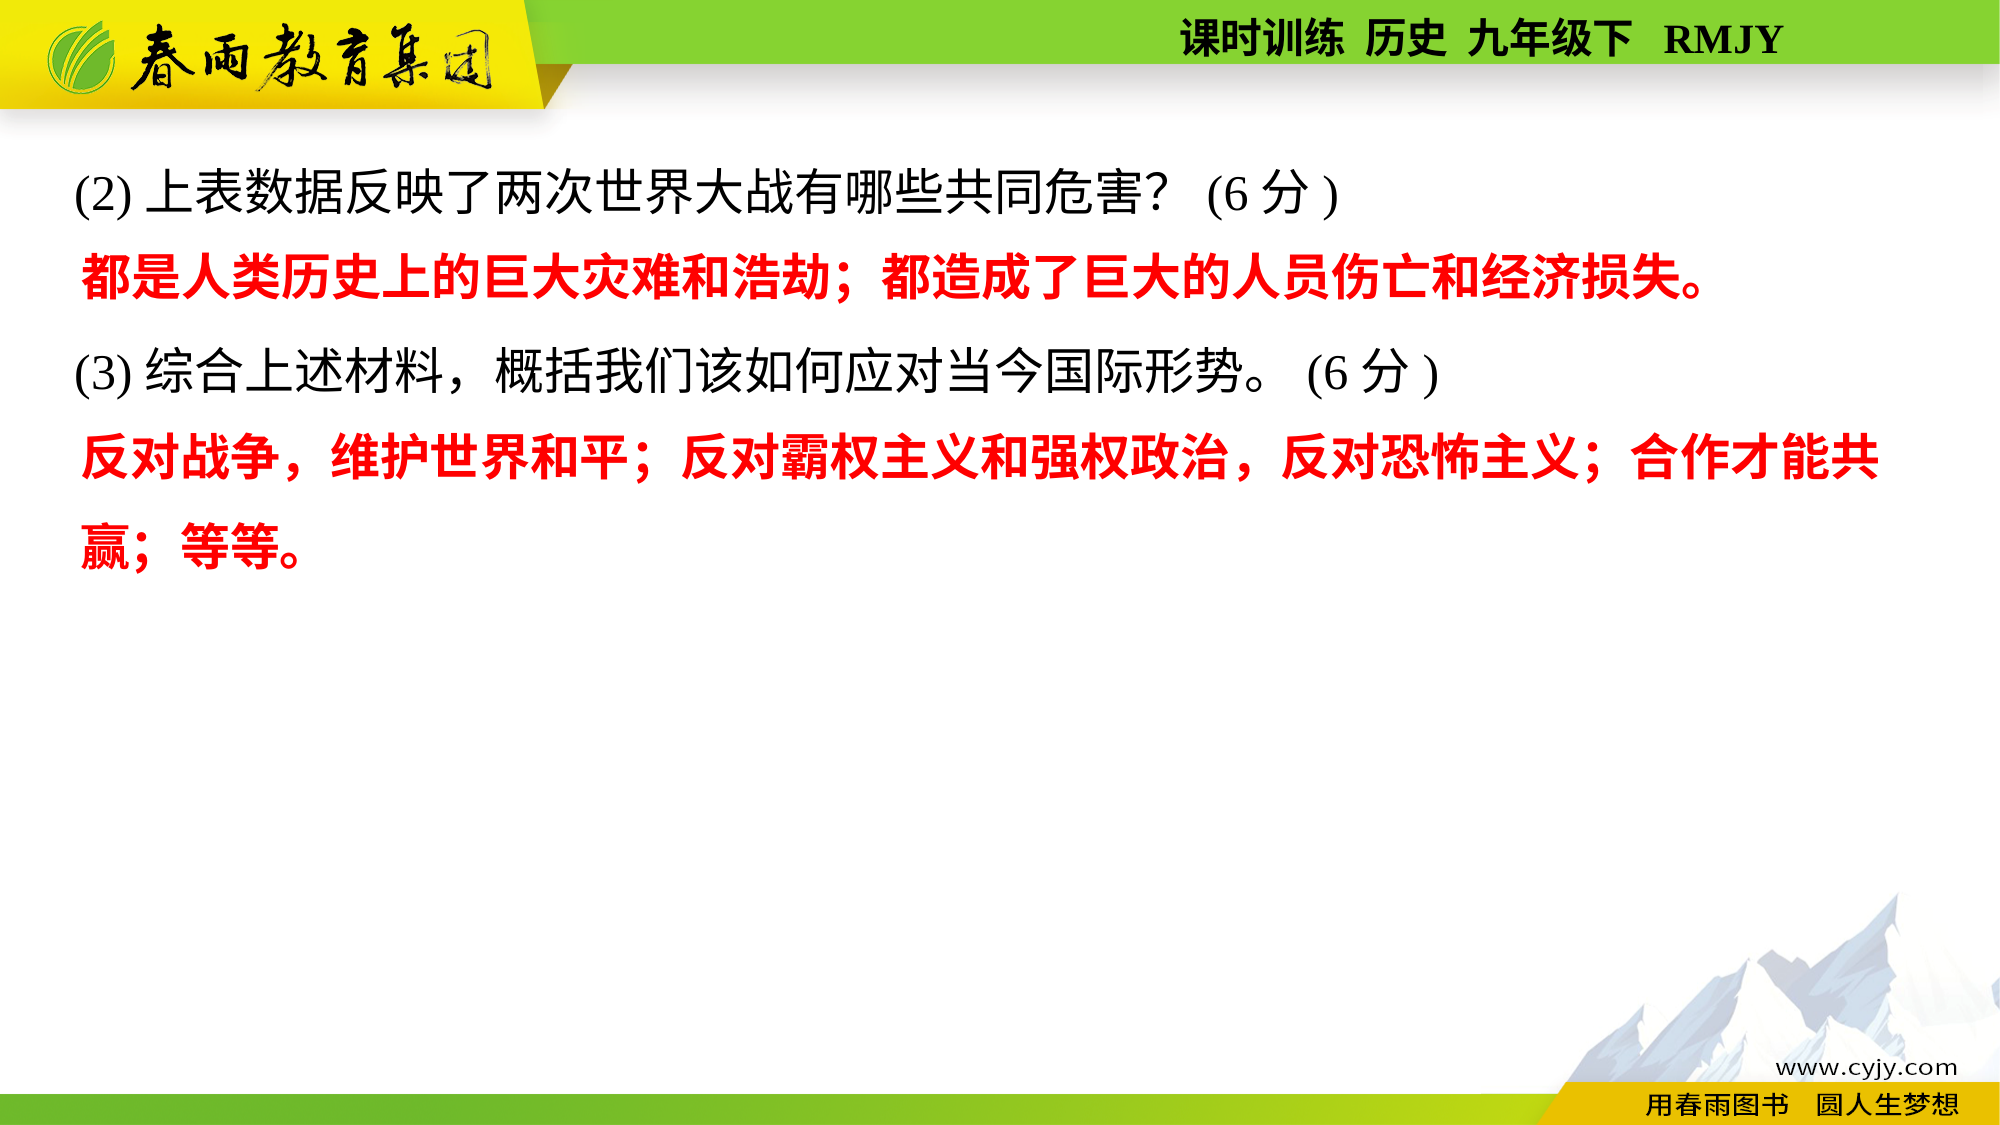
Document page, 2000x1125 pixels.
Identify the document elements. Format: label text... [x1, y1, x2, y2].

list (2)上表数据反映了两次世界大战有哪些共同危害？(6分) (3)综合上述材料，概括我们该如何应对当今国际形势。(6分) [59, 122, 1944, 411]
text_box 反对战争，维护世界和平；反对霸权主义和强权政治，反对恐怖主义；合作才能共赢；等等。 [65, 388, 1908, 583]
text_box 都是人类历史上的巨大灾难和浩劫；都造成了巨大的人员伤亡和经济损失。 [66, 208, 1851, 313]
picture [0, 0, 2000, 1125]
